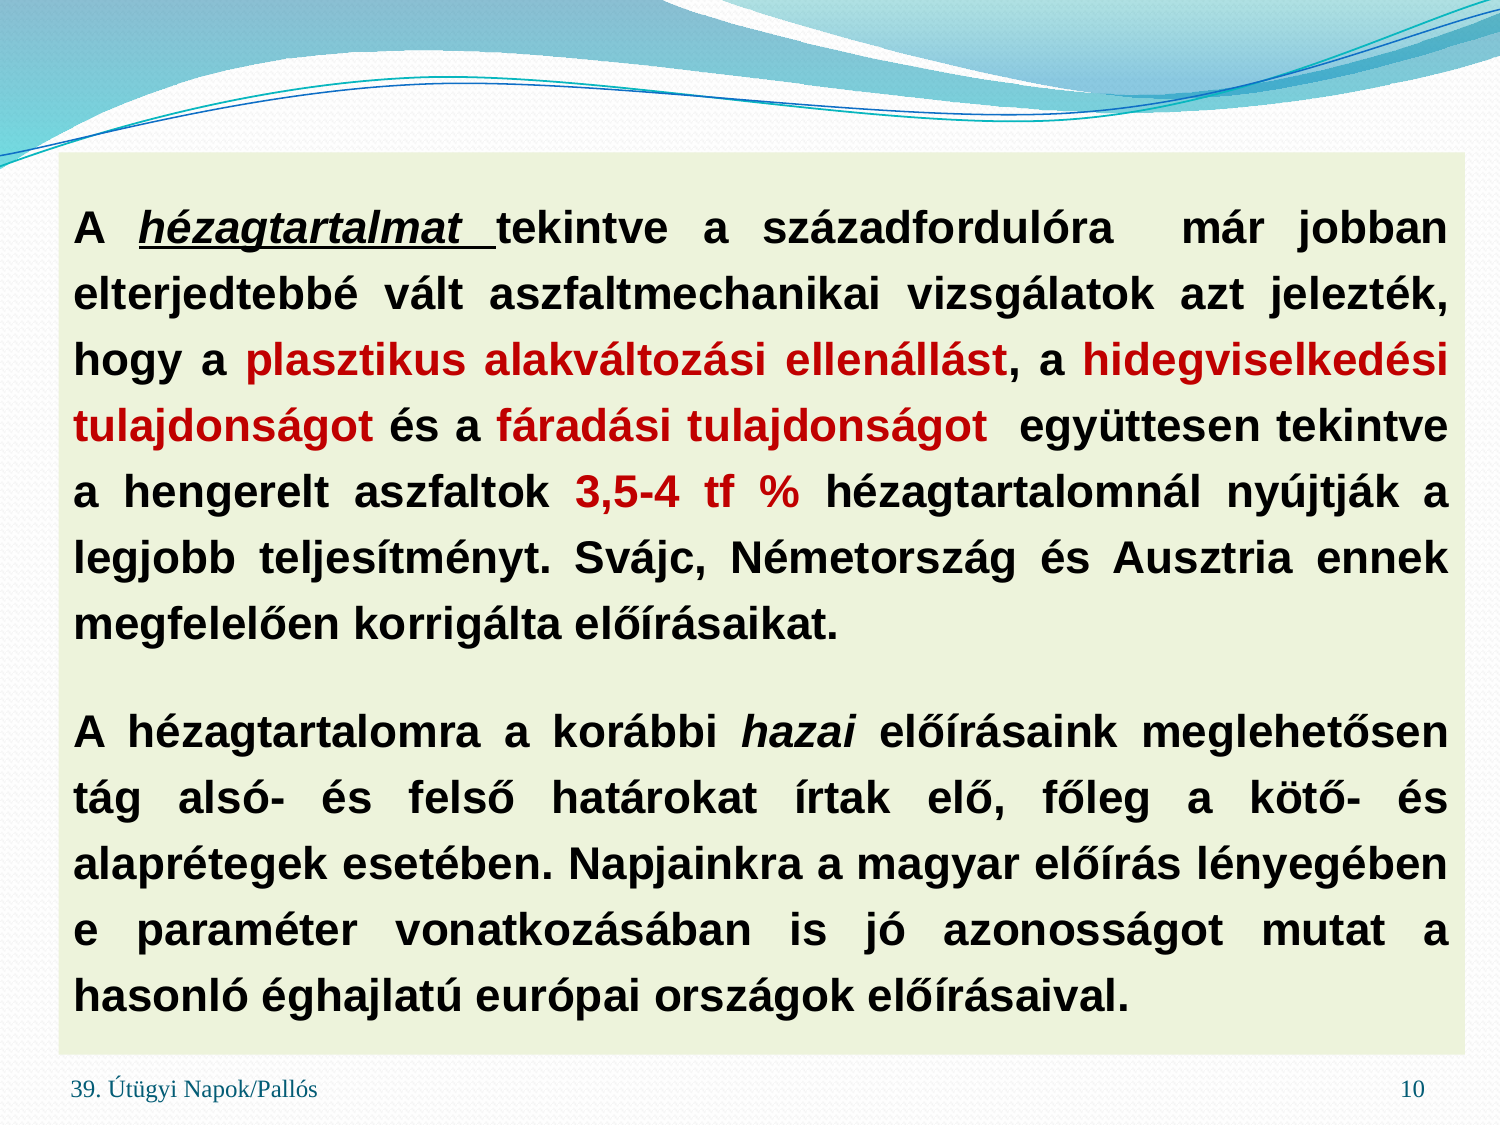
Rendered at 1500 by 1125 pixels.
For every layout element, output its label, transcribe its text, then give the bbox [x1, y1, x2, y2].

slide_number 10 [1299, 1042, 1425, 1103]
list A hézagtartalmat tekintve a századfordulóra már jobban elterjedtebbé vált aszfaltmechanikai vizsgálatok azt jelezték, hogy a plasztikus alakváltozási ellenállást, a hidegviselkedési tulajdonságot és a fáradási tulajdonságot együttesen tekintve a hengerelt aszfaltok 3,5-4 tf % hézagtartalomnál nyújtják a legjobb teljesítményt. Svájc, Németország és Ausztria ennek megfelelően korrigálta előírásaikat. A hézagtartalomra a korábbi hazai előírásaink meglehetősen tág alsó- és felső határokat írtak elő, főleg a kötő- és alaprétegek esetében. Napjainkra a magyar előírás lényegében e paraméter vonatkozásában is jó azonosságot mutat a hasonló éghajlatú európai országok előírásaival. [58, 152, 1466, 1055]
footer 39. Útügyi Napok/Pallós [70, 1042, 988, 1103]
